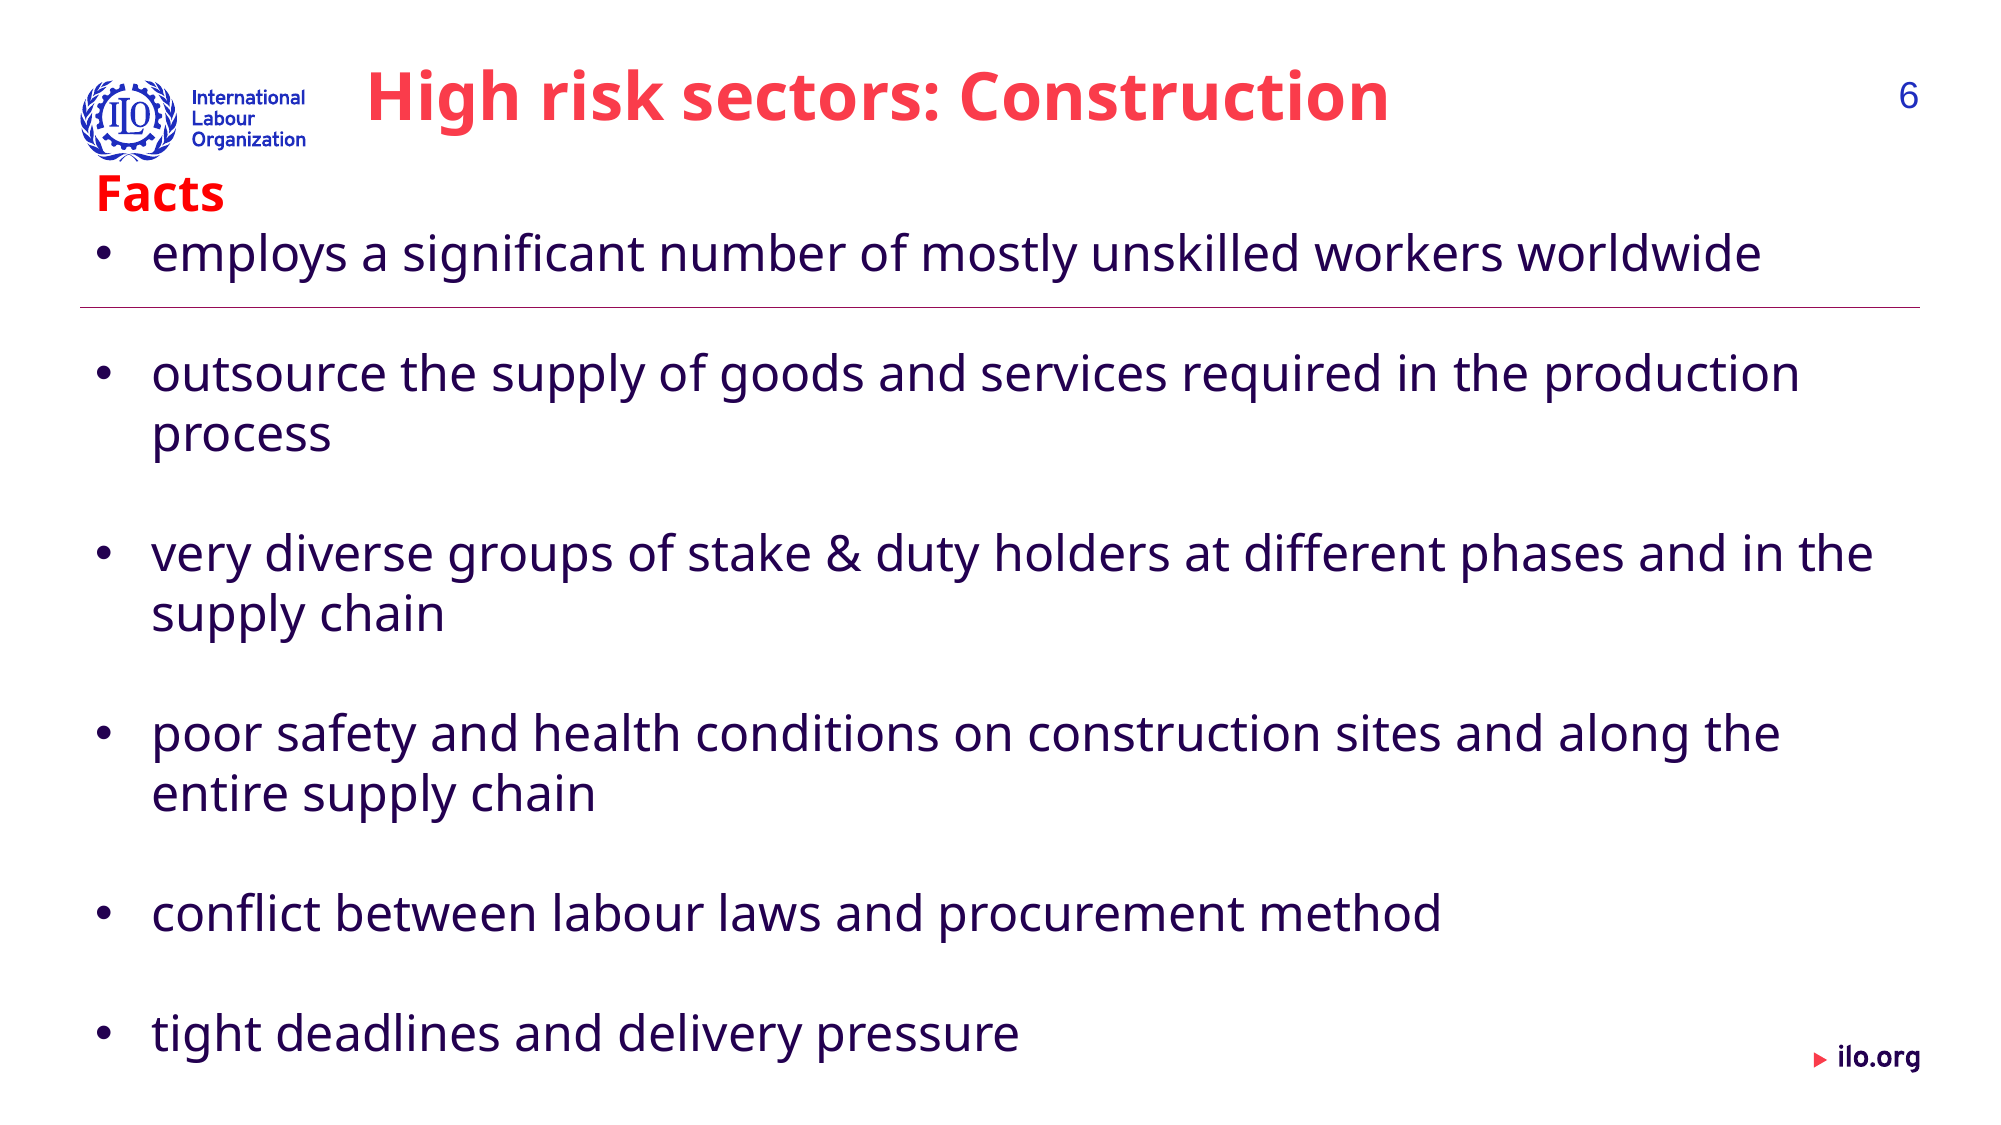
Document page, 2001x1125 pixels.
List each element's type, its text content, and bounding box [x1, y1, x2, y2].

text_box Facts employs a significant number of mostly unskilled workers worldwide outsource the supply of goods and services required in the production process very diverse groups of stake & duty holders at different phases and in the supply chain poor safety and health conditions on construction sites and along the entire supply chain conflict between labour laws and procurement method tight deadlines and delivery pressure ILO, 2021 [80, 154, 1926, 1125]
text_box High risk sectors: Construction [350, 46, 1698, 142]
slide_number 6 [1830, 70, 1920, 119]
